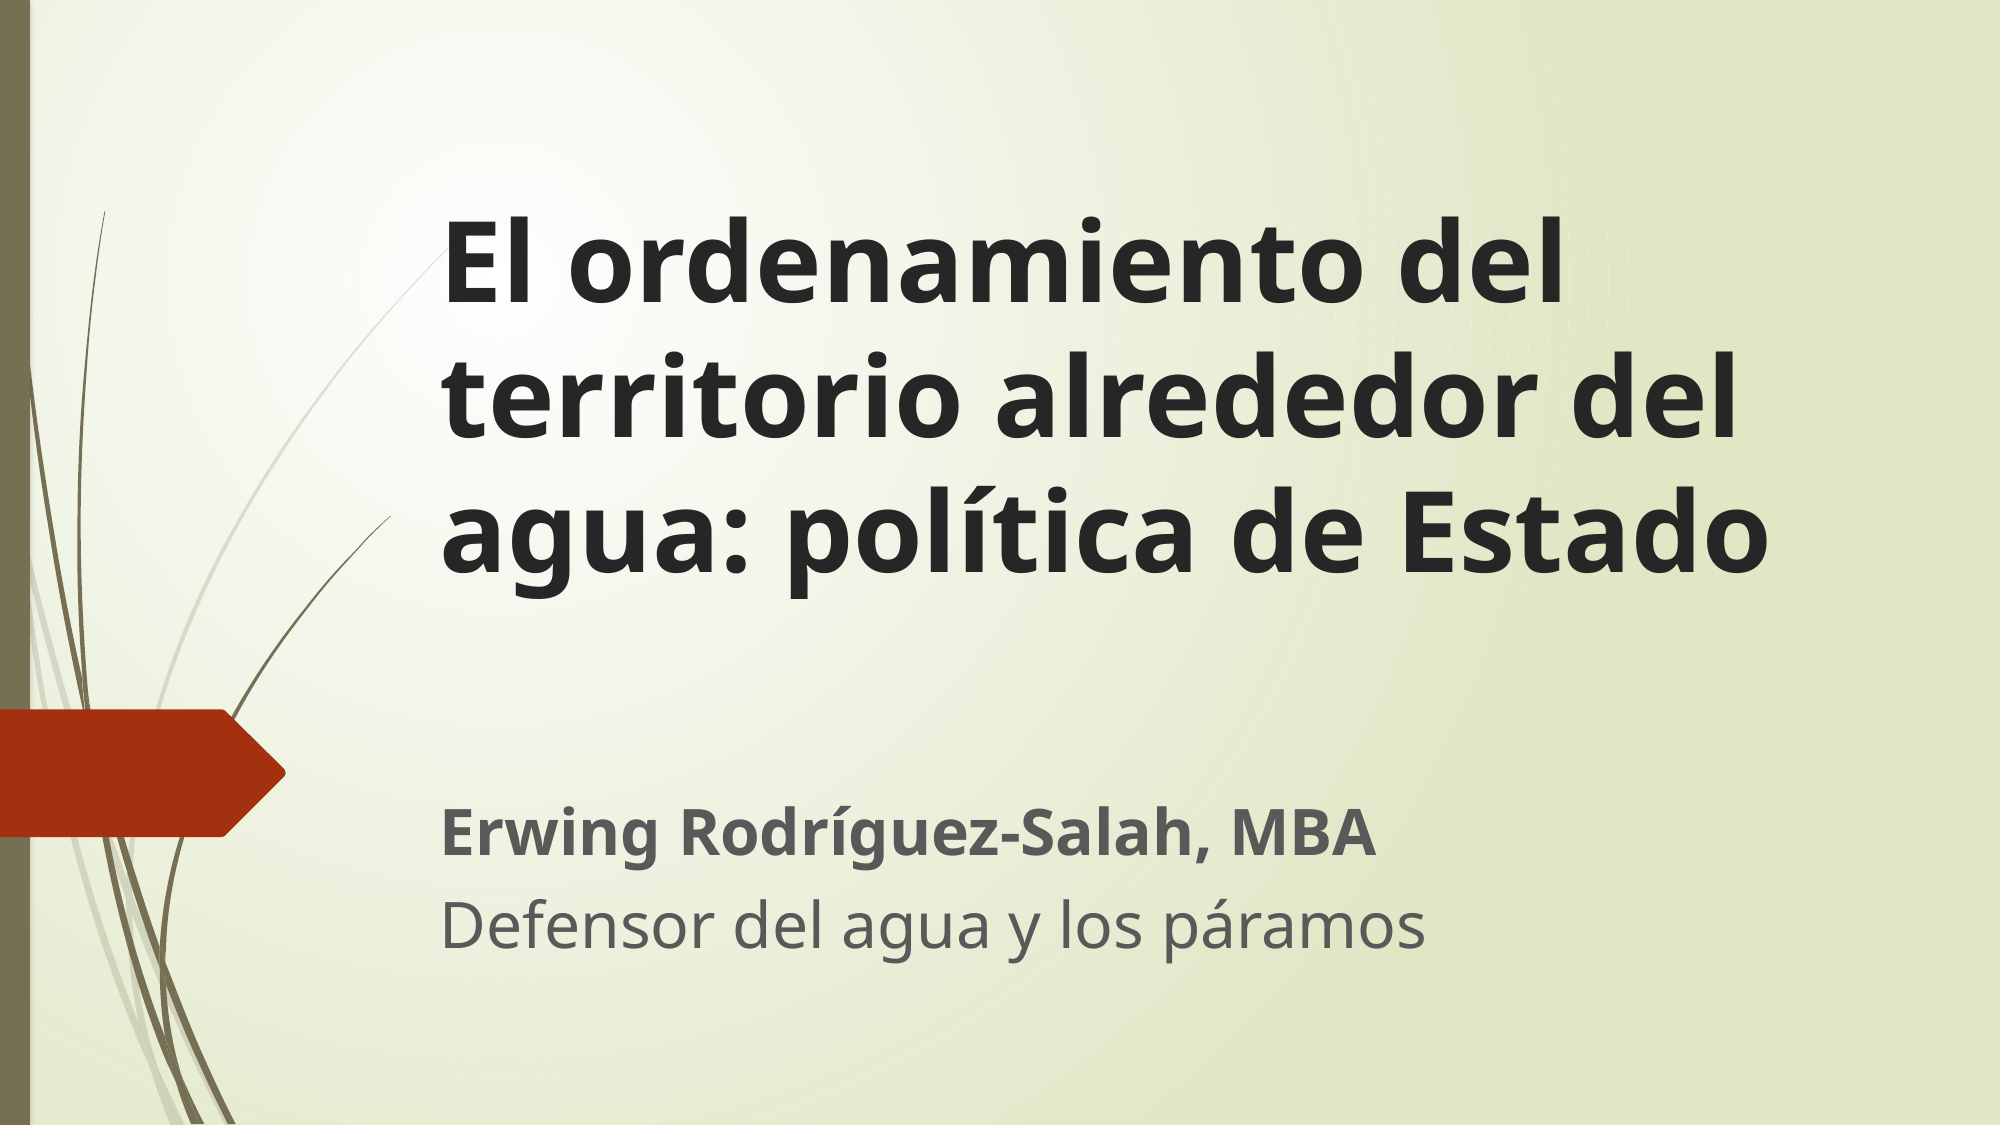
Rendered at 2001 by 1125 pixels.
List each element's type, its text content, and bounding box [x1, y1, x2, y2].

subtitle Erwing Rodríguez-Salah, MBA Defensor del agua y los páramos [424, 783, 1888, 969]
title El ordenamiento del territorio alrededor del agua: política de Estado [424, 97, 1888, 738]
